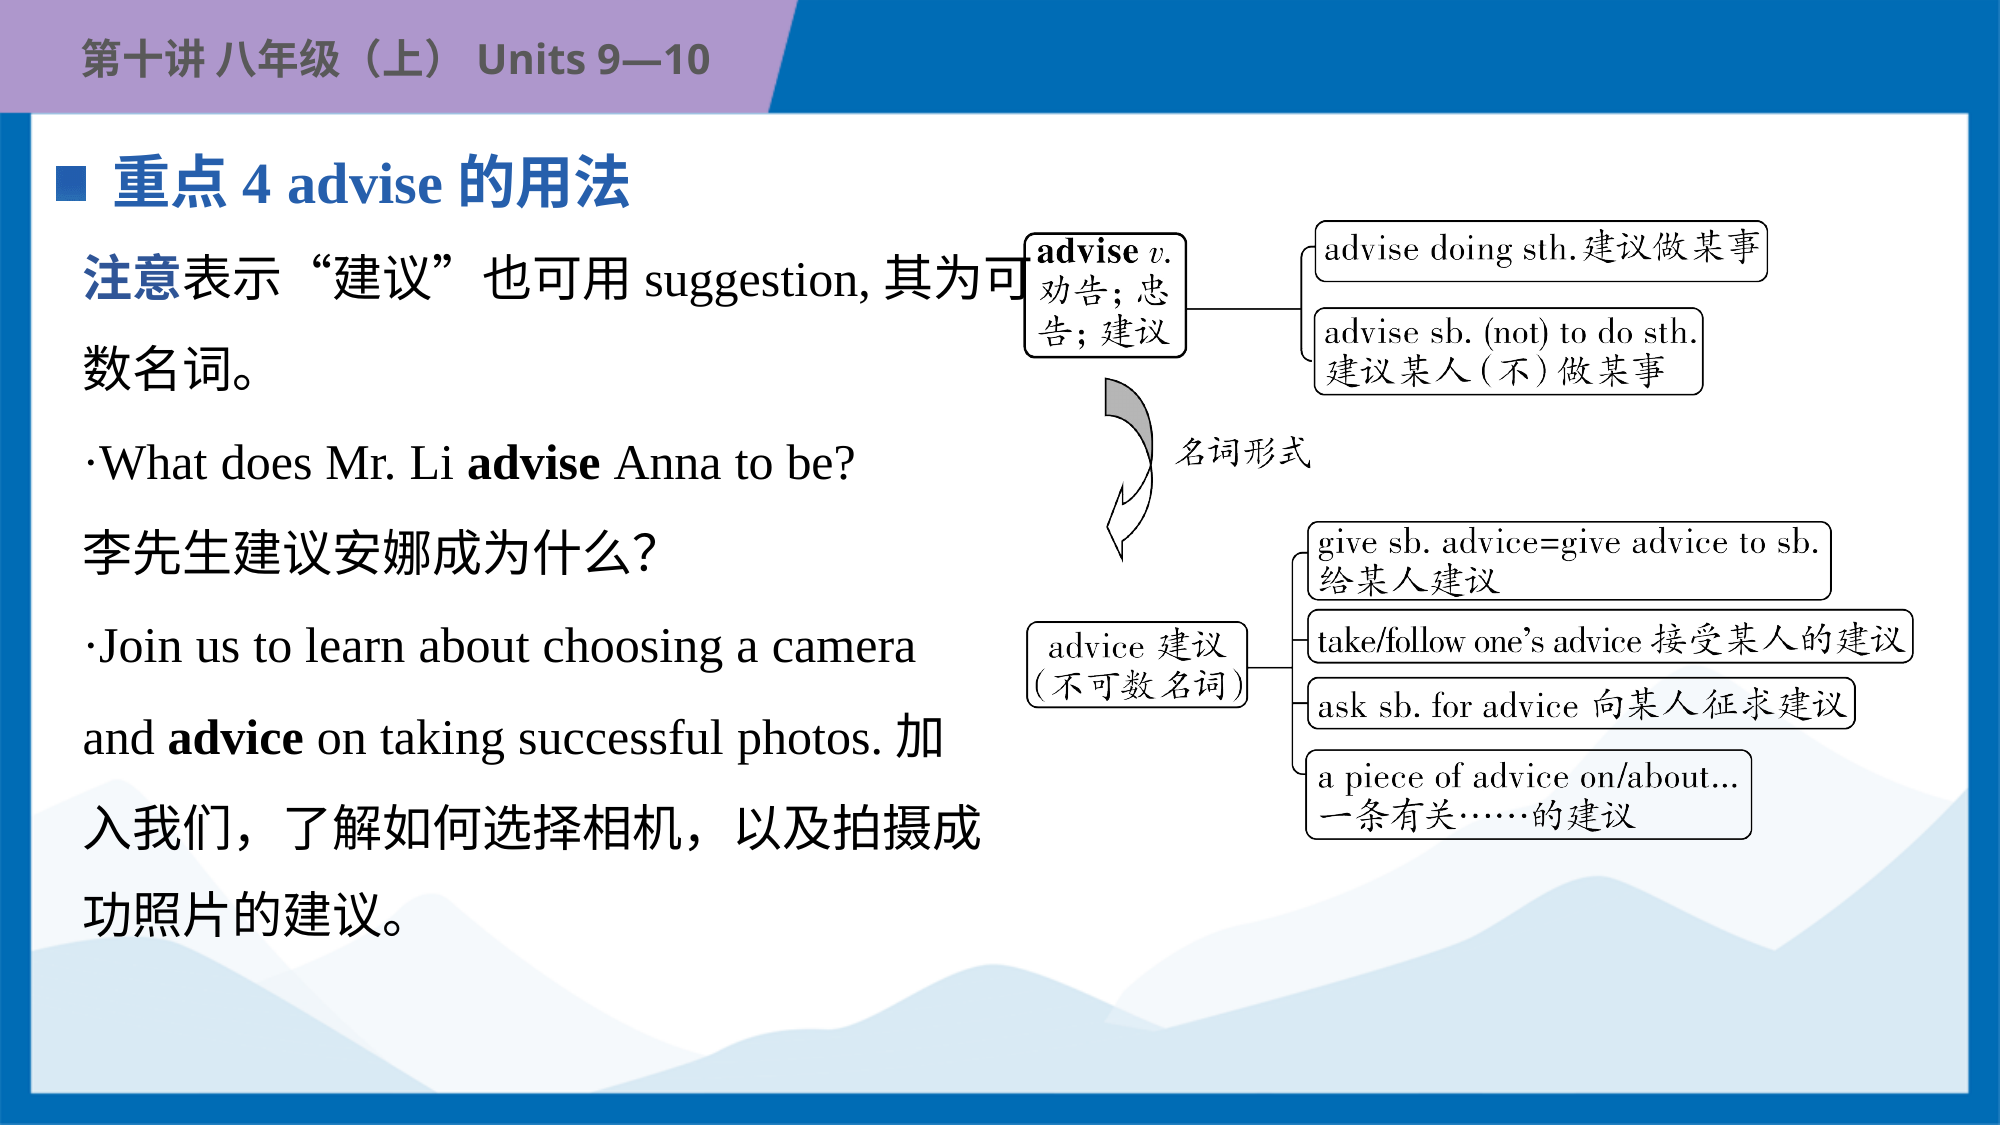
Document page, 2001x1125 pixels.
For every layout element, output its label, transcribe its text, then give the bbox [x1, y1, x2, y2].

text_box 重点4 advise的用法 [112, 144, 1917, 215]
text_box 注意表示“建议”也可用suggestion,其为可 数名词。 ·What does Mr. Li advise Anna to be? 李先生建议安娜成为什么？ ·Join us to learn about choosing a camera and advice on taking successful photos.加 入我们，了解如何选择相机，以及拍摄成 功照片的建议。 [82, 214, 1001, 935]
picture [0, 0, 2000, 1125]
